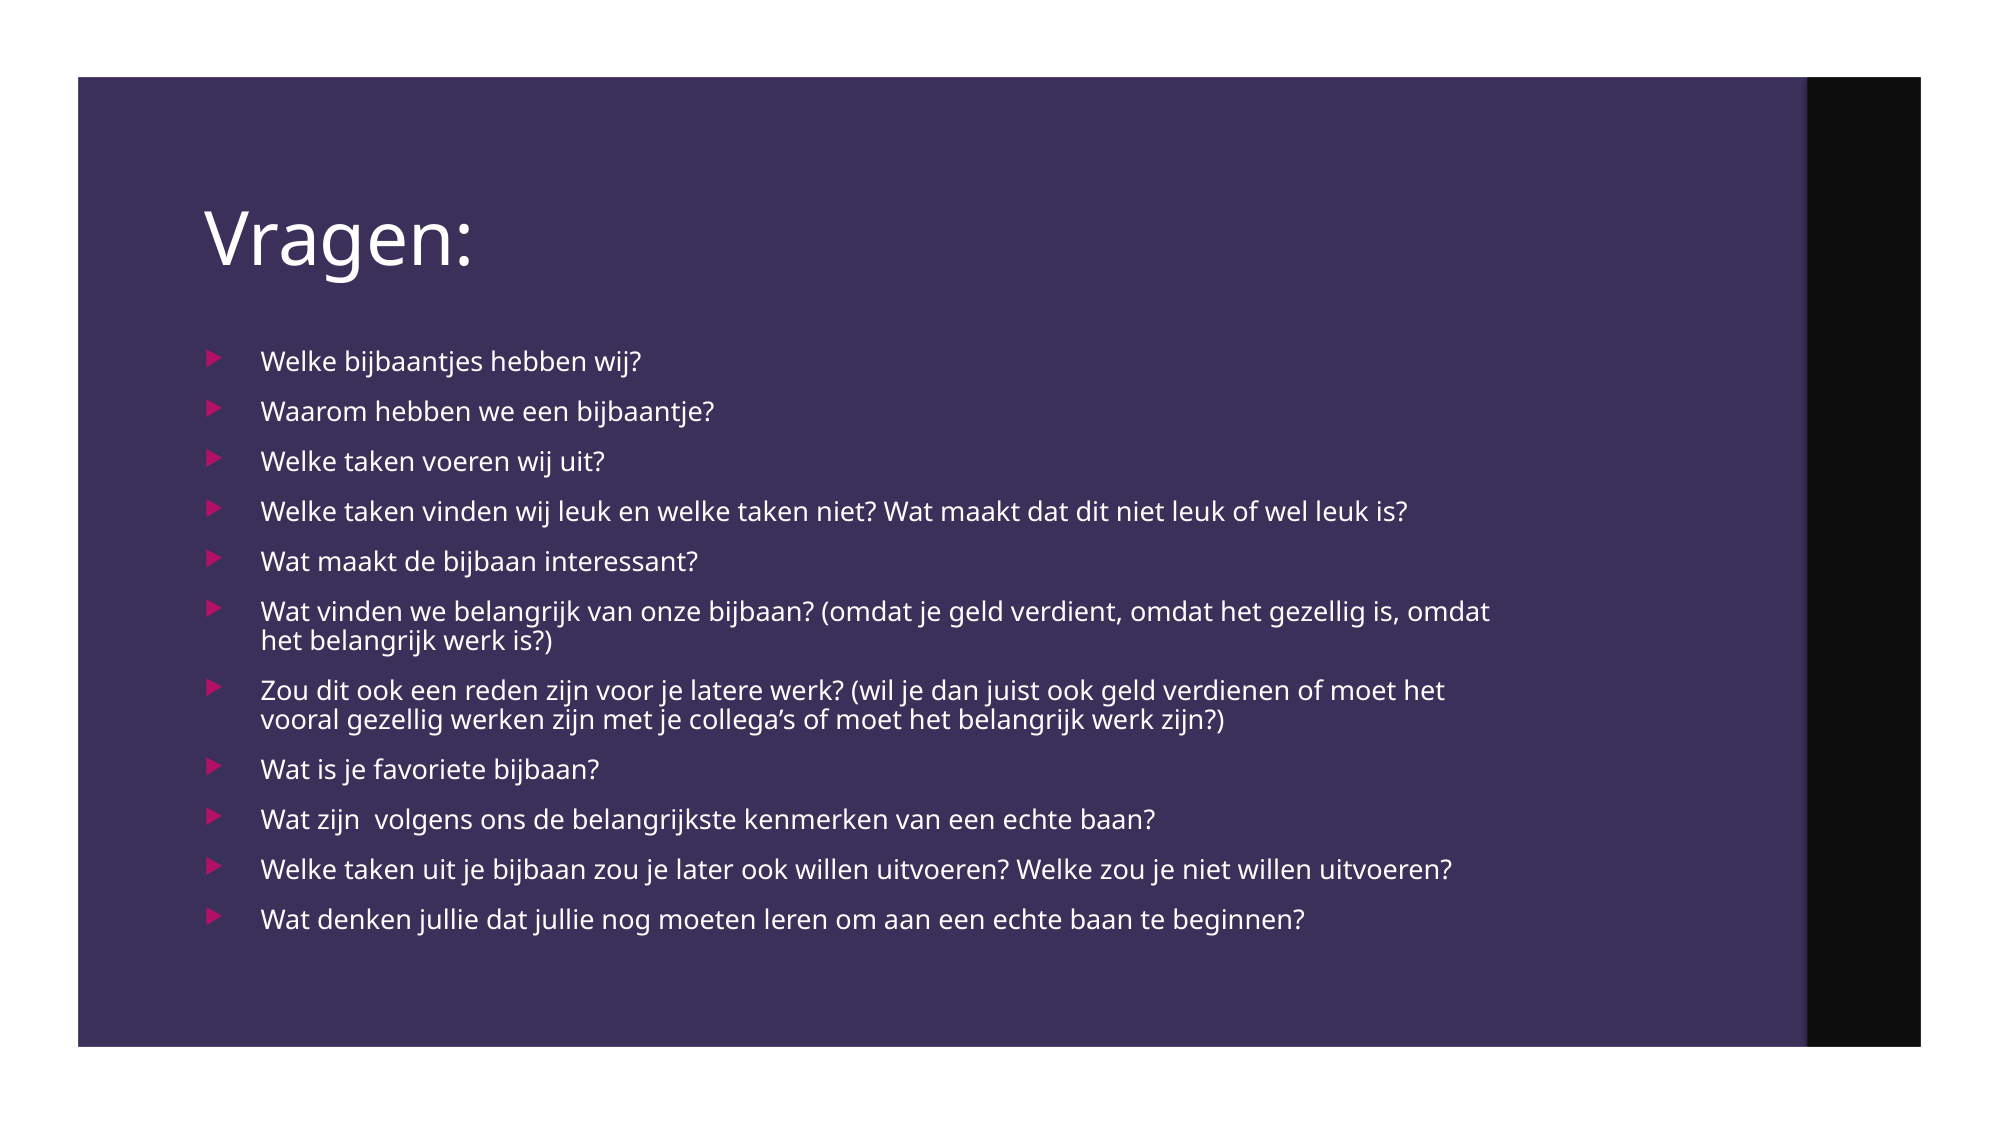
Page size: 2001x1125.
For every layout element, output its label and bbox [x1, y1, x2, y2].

text_box [0, 0, 2000, 1125]
